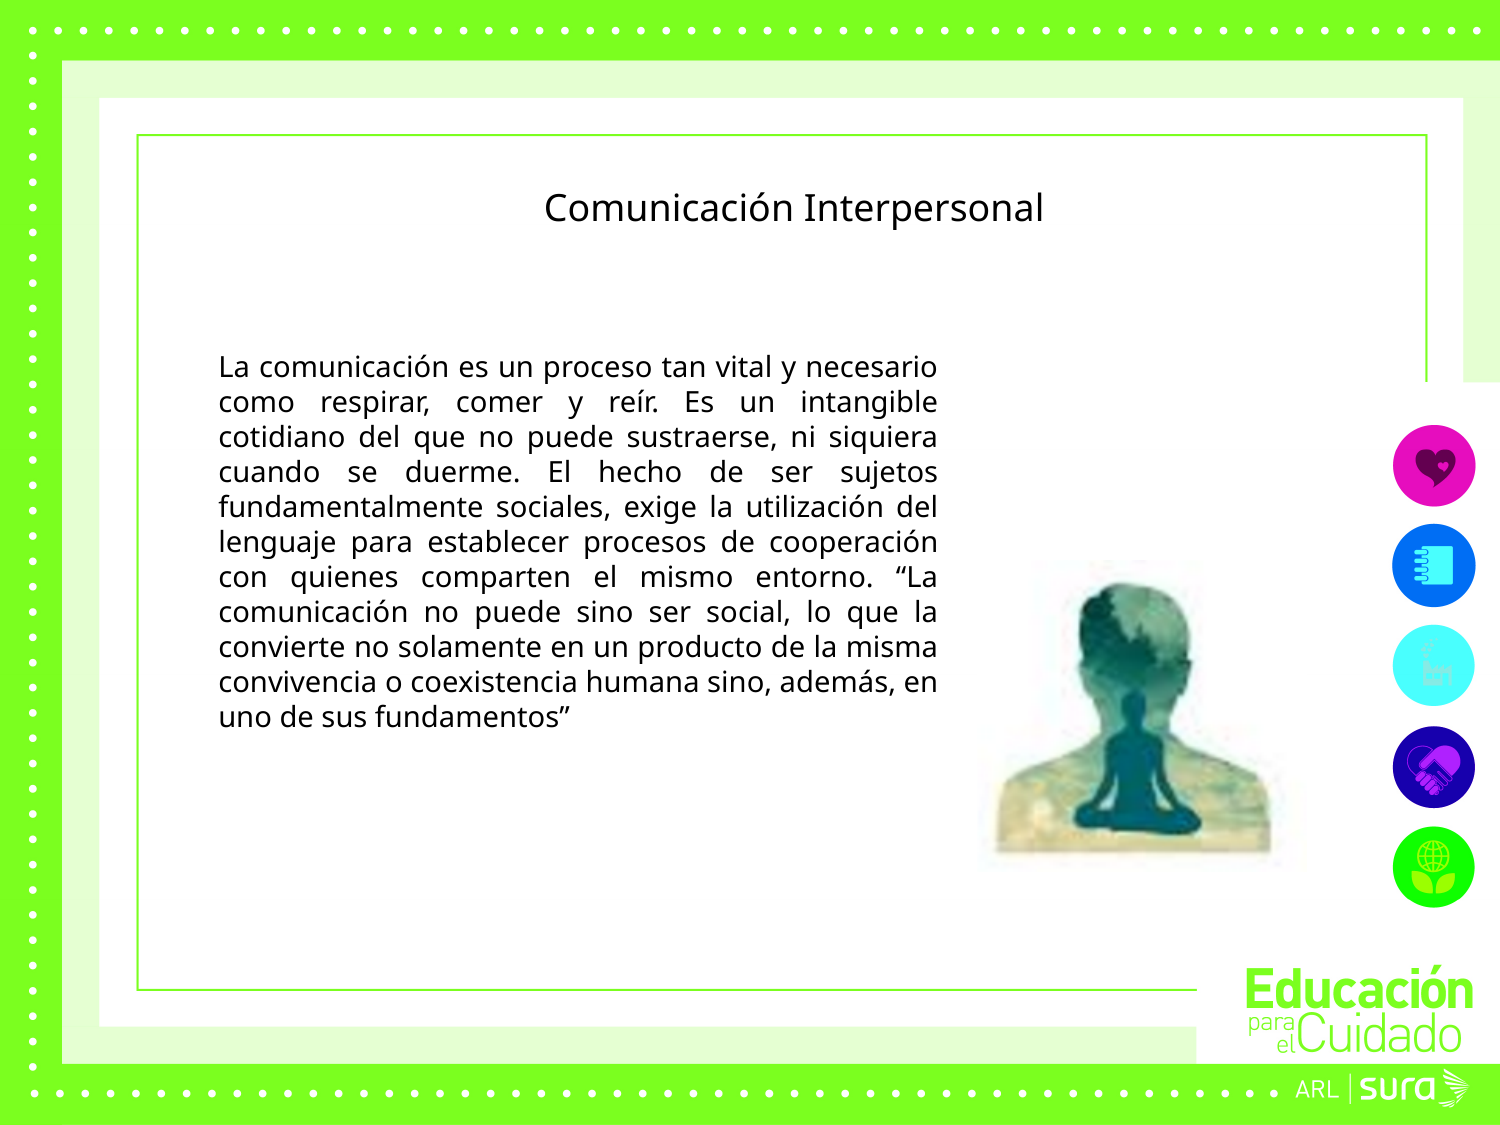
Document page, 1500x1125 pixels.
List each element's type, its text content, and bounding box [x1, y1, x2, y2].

text_box La comunicación es un proceso tan vital y necesario como respirar, comer y reír. Es un intangible cotidiano del que no puede sustraerse, ni siquiera cuando se duerme. El hecho de ser sujetos fundamentalmente sociales, exige la utilización del lenguaje para establecer procesos de cooperación con quienes comparten el mismo entorno. “La comunicación no puede sino ser social, lo que la convierte no solamente en un producto de la misma convivencia o coexistencia humana sino, además, en uno de sus fundamentos” [203, 340, 954, 741]
picture [0, 0, 1500, 1125]
text_box Comunicación Interpersonal [529, 177, 1070, 237]
